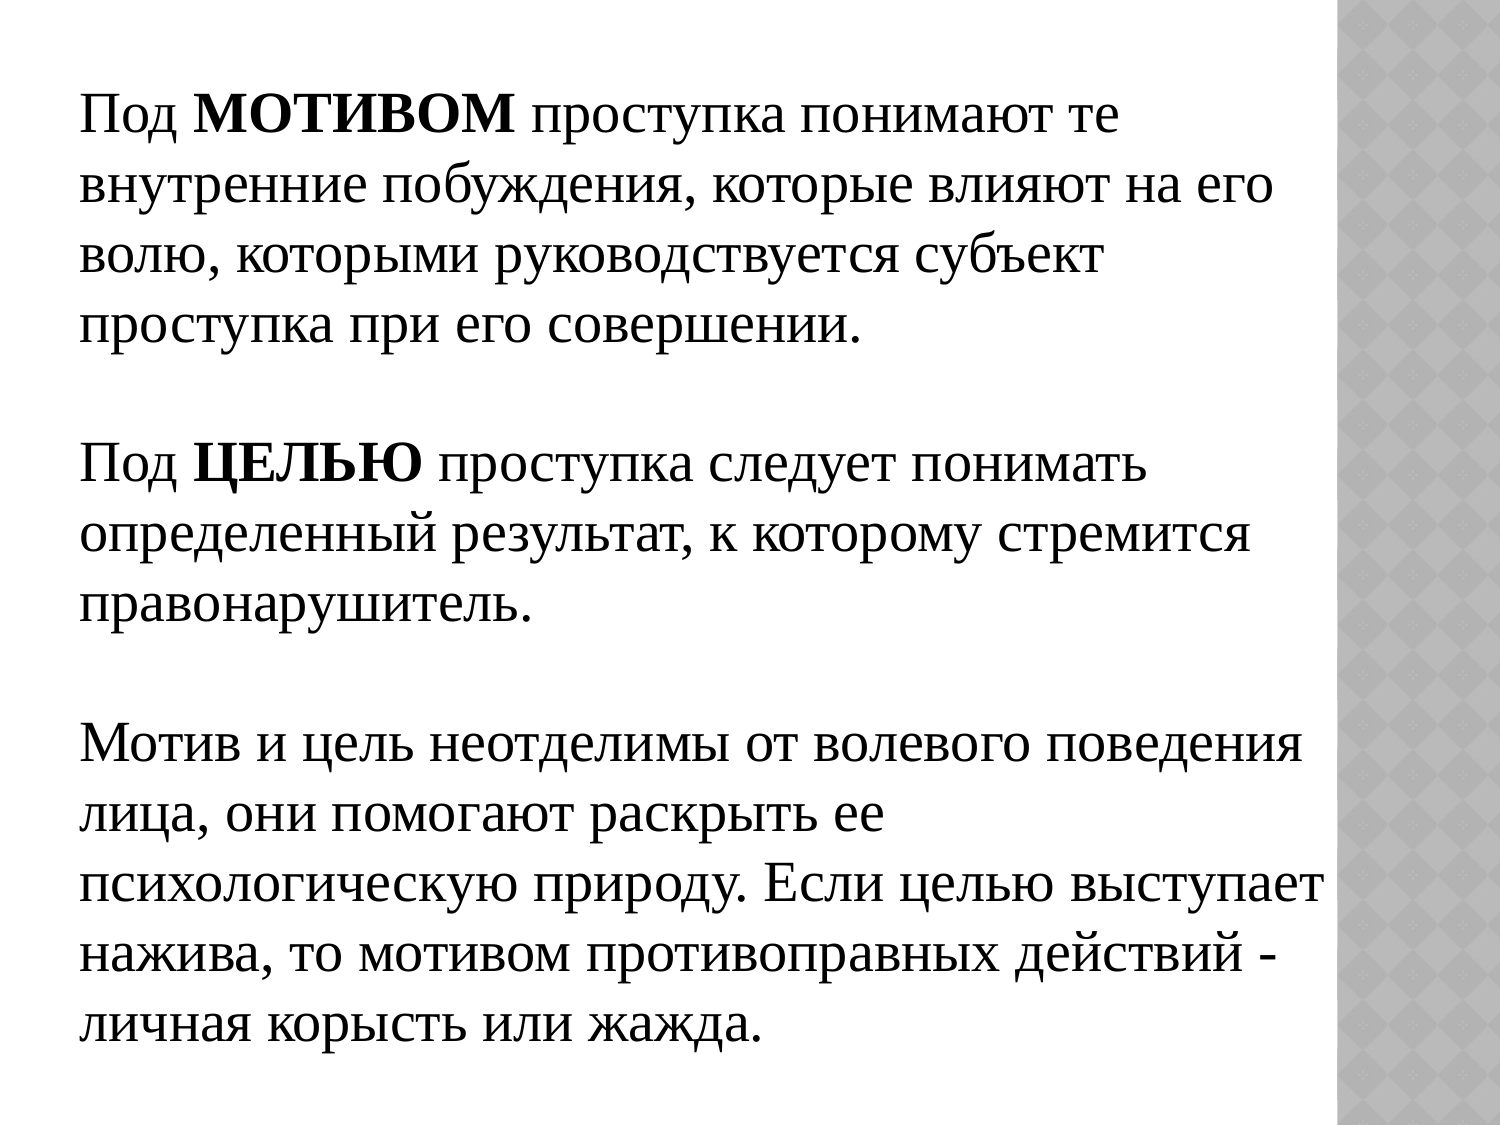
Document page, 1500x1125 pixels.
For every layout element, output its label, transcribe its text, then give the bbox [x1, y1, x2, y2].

text_box Под МОТИВОМ проступка понимают те внутренние побуждения, которые влияют на его волю, которыми руководствуется субъект проступка при его совершении. Под ЦЕЛЬЮ проступка следует понимать определенный результат, к которому стремится правонарушитель. Мотив и цель неотделимы от волевого поведения лица, они помогают раскрыть ее психологическую природу. Если целью выступает нажива, то мотивом противоправных действий - личная корысть или жажда. [64, 66, 1353, 1061]
